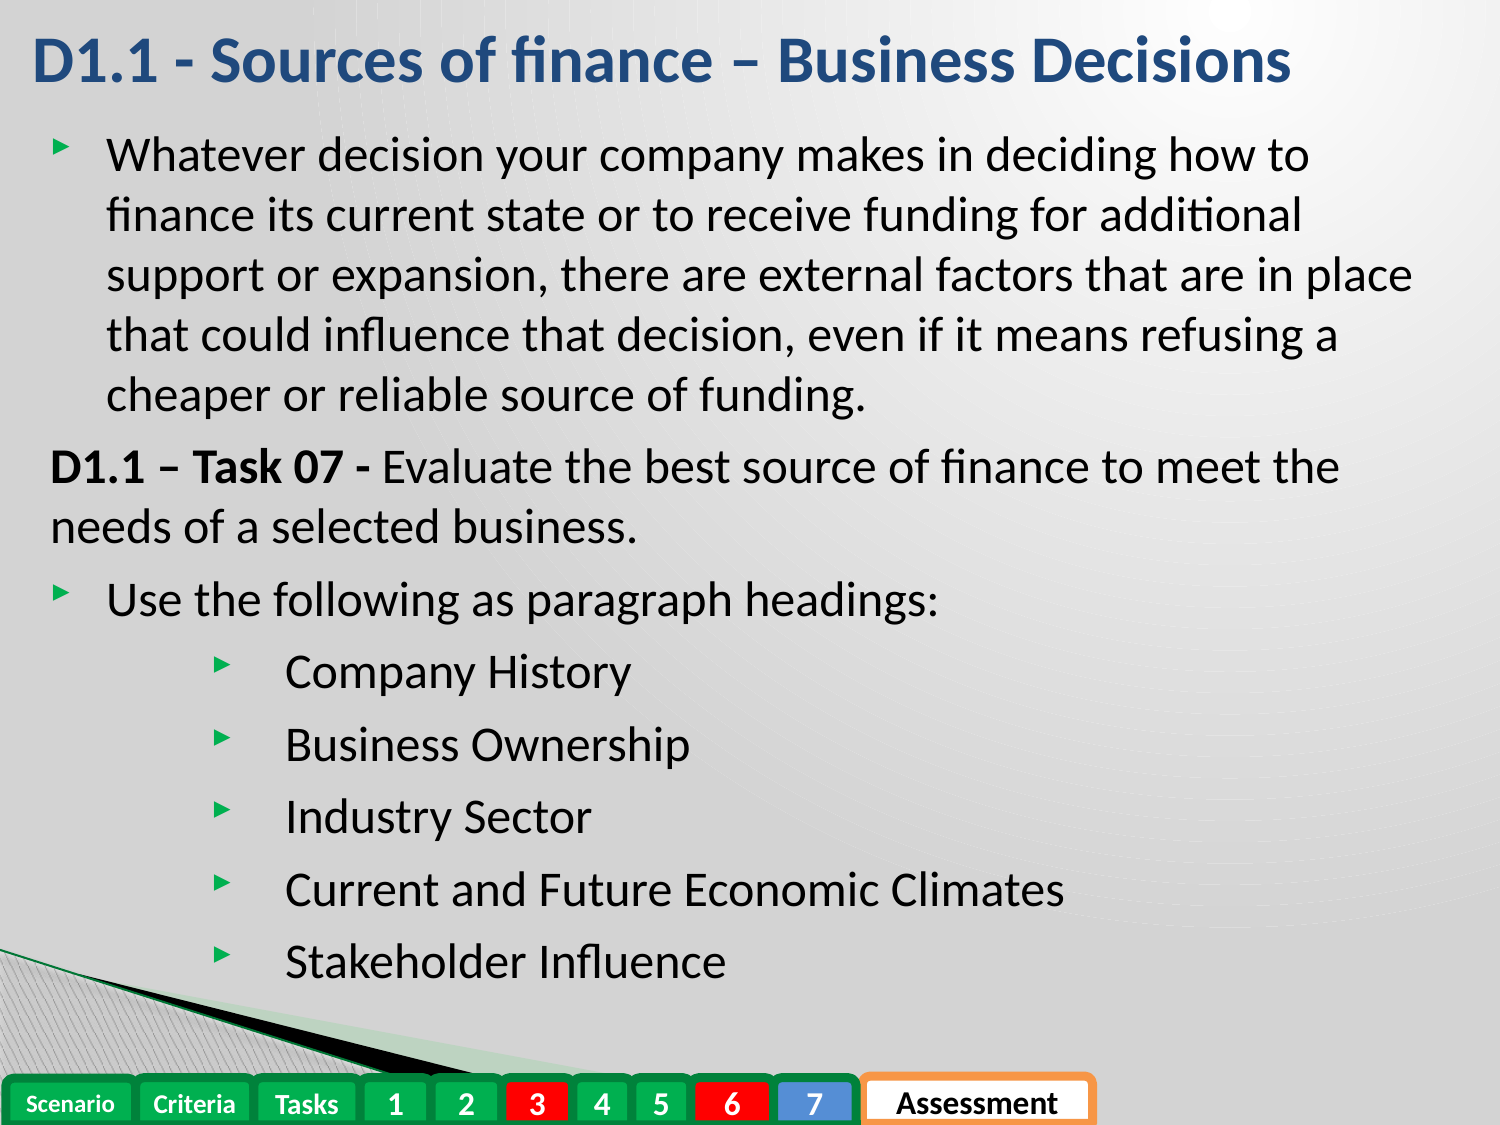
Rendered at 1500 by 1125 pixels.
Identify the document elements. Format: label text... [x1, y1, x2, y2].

text_box D1.1 - Sources of finance – Business Decisions [17, 19, 1489, 94]
list Whatever decision your company makes in deciding how to finance its current state or to receive funding for additional support or expansion, there are external factors that are in place that could influence that decision, even if it means refusing a cheaper or reliable source of funding. D1.1 – Task 07 - Evaluate the best source of finance to meet the needs of a selected business. Use the following as paragraph headings: Company History Business Ownership Industry Sector Current and Future Economic Climates Stakeholder Influence [35, 113, 1465, 1016]
